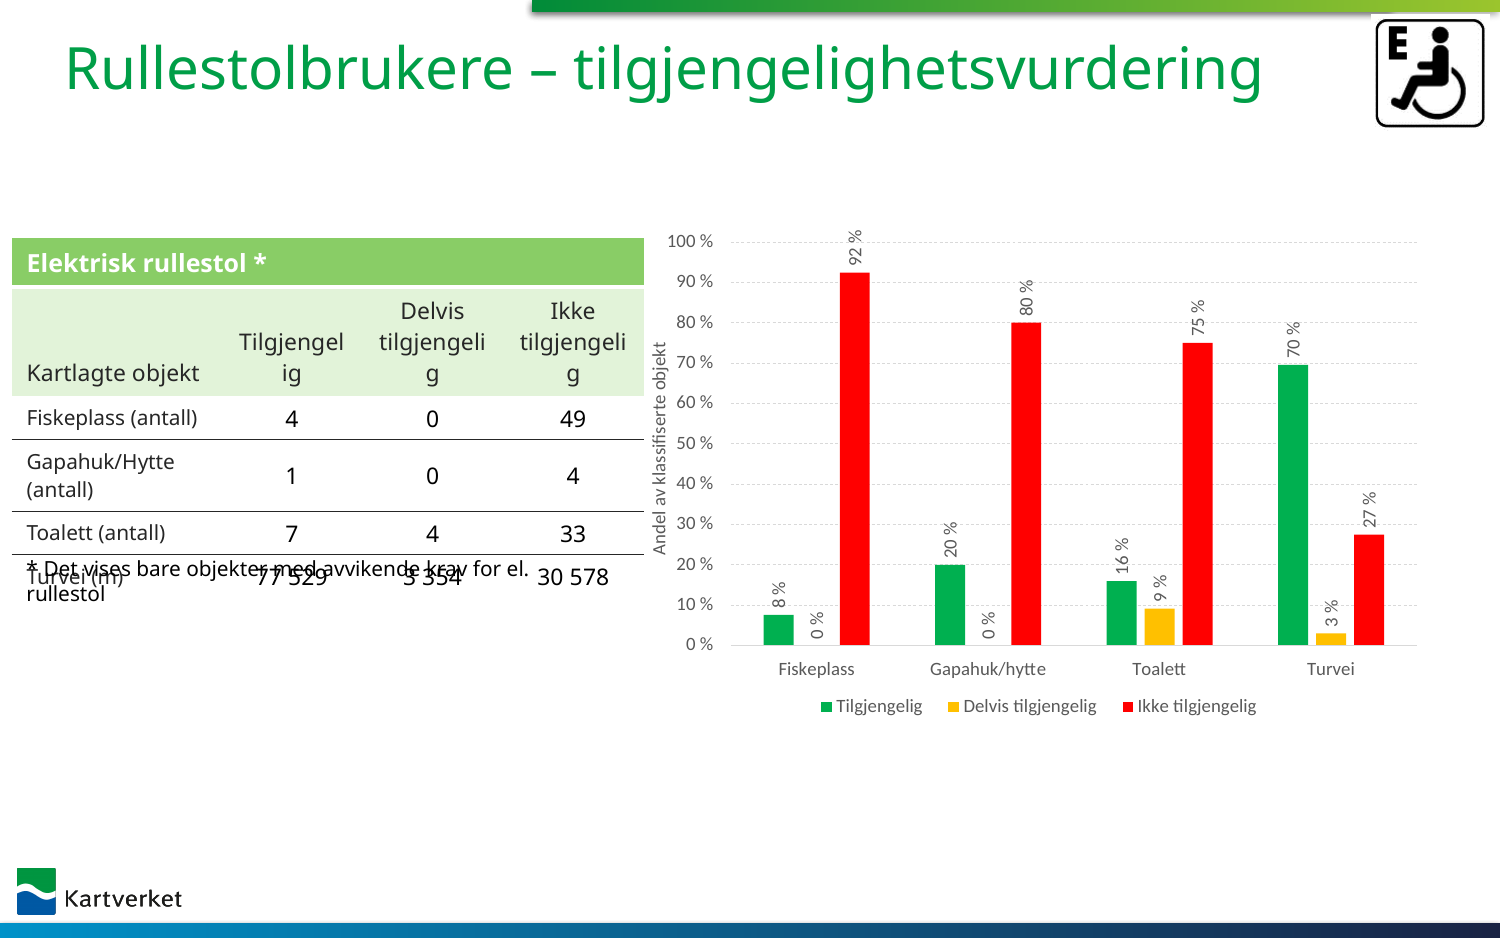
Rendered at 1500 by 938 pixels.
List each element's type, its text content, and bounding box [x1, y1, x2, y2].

table_header Elektrisk rullestol * [12, 238, 638, 285]
table_cell 30 578 [597, 555, 638, 598]
table_cell 7 [222, 512, 362, 548]
text_box * Det vises bare objekter med avvikende krav for el. rullestol [11, 548, 597, 613]
table_cell Kartlagte objekt [12, 289, 222, 396]
table_cell 4 [222, 396, 362, 439]
table_cell 1 [222, 440, 362, 511]
picture [643, 218, 1428, 728]
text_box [1371, 13, 1491, 133]
table_cell Gapahuk/Hytte (antall) [12, 440, 222, 511]
table_cell Fiskeplass (antall) [12, 396, 222, 439]
table_cell Ikke tilgjengelig [503, 289, 638, 396]
text_box Rullestolbrukere – tilgjengelighetsvurdering [49, 12, 1372, 109]
table_cell 4 [503, 440, 638, 511]
table_cell Delvis tilgjengelig [362, 289, 503, 396]
table_cell 0 [362, 396, 503, 439]
table_cell 0 [362, 440, 503, 511]
table_cell 33 [503, 512, 638, 554]
table_cell Tilgjengelig [222, 289, 362, 396]
table_cell 49 [503, 396, 638, 439]
table_cell Toalett (antall) [12, 512, 222, 548]
table_cell 4 [362, 512, 503, 548]
